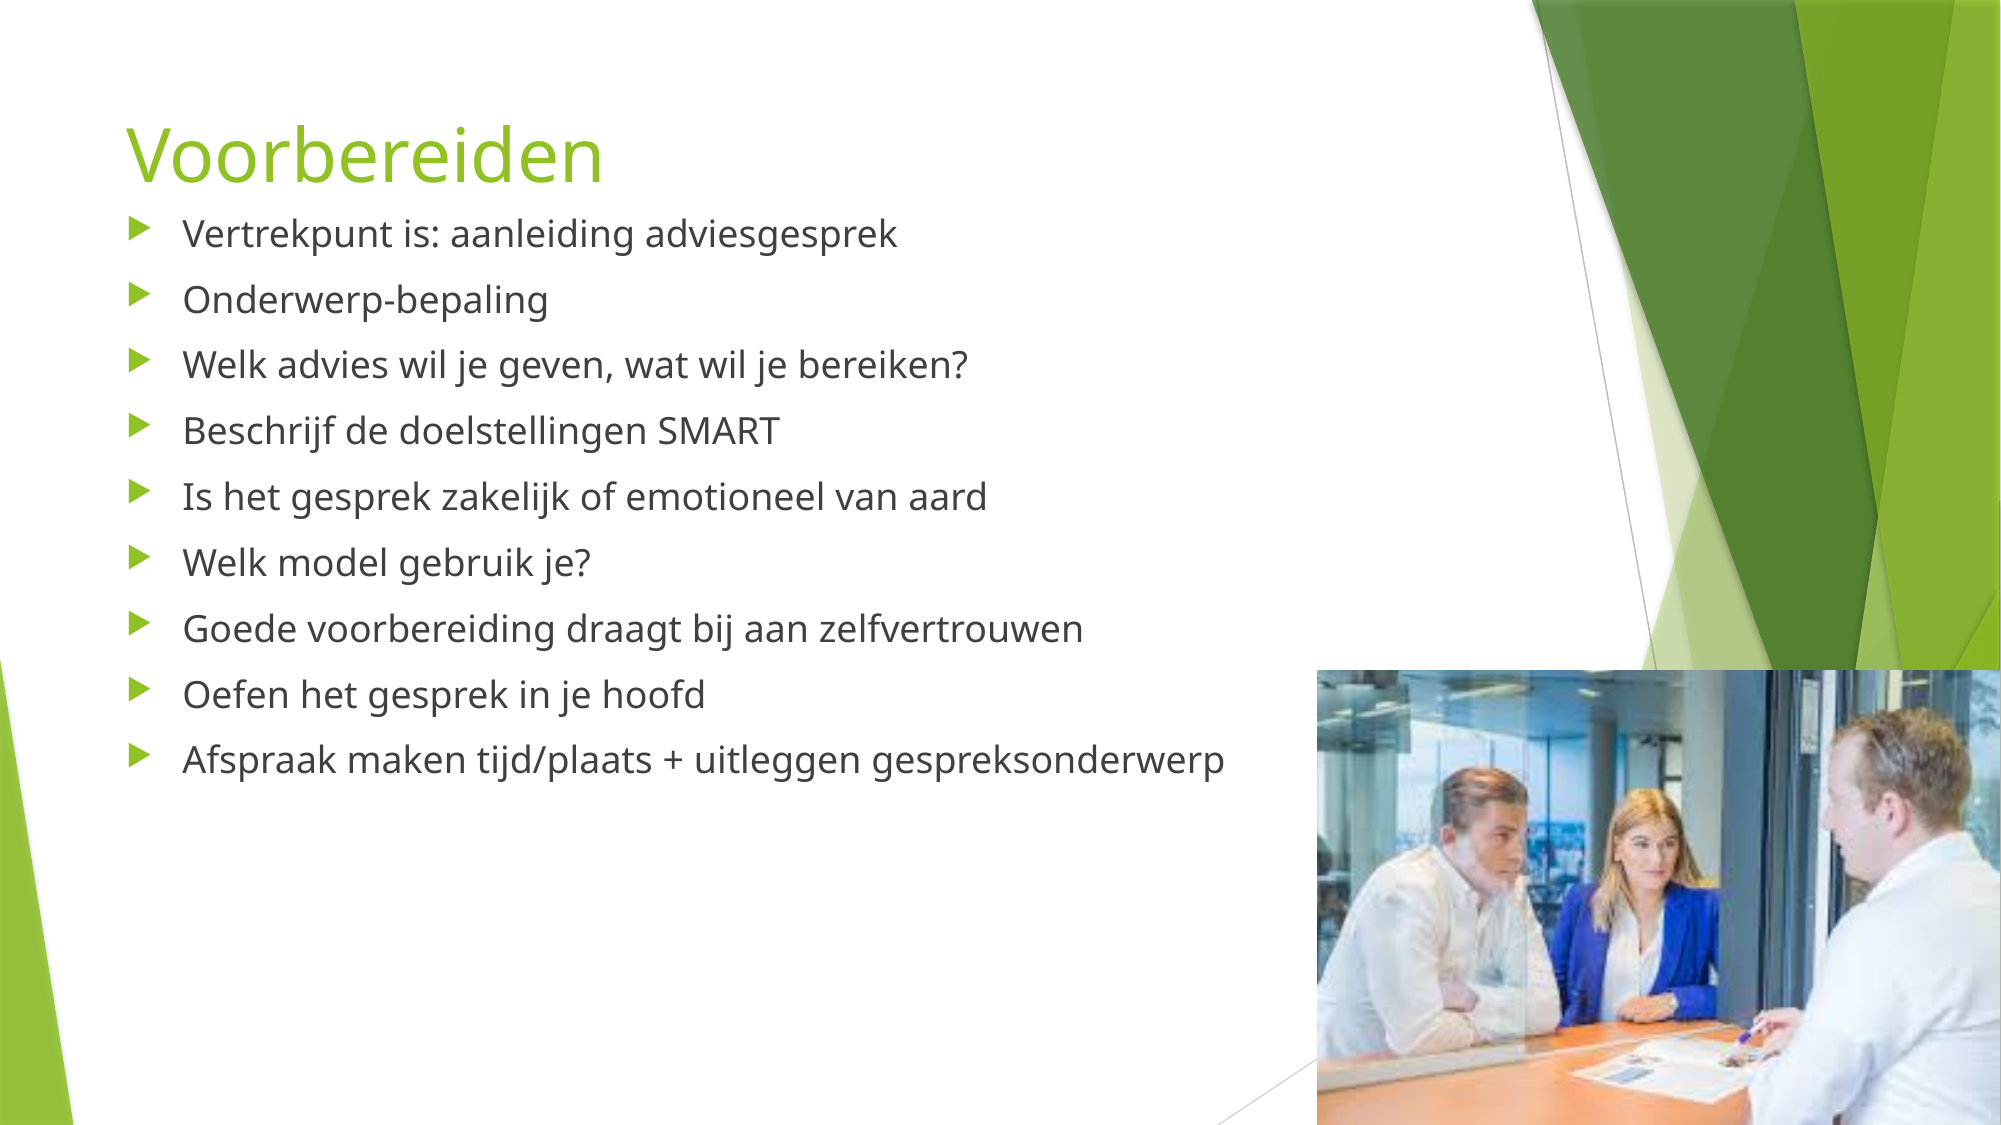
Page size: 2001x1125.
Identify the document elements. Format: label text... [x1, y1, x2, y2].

picture [1316, 670, 2000, 1125]
title Voorbereiden [111, 99, 1522, 202]
list Vertrekpunt is: aanleiding adviesgesprek Onderwerp-bepaling Welk advies wil je geven, wat wil je bereiken? Beschrijf de doelstellingen SMART Is het gesprek zakelijk of emotioneel van aard Welk model gebruik je? Goede voorbereiding draagt bij aan zelfvertrouwen Oefen het gesprek in je hoofd Afspraak maken tijd/plaats + uitleggen gespreksonderwerp [111, 202, 1522, 839]
